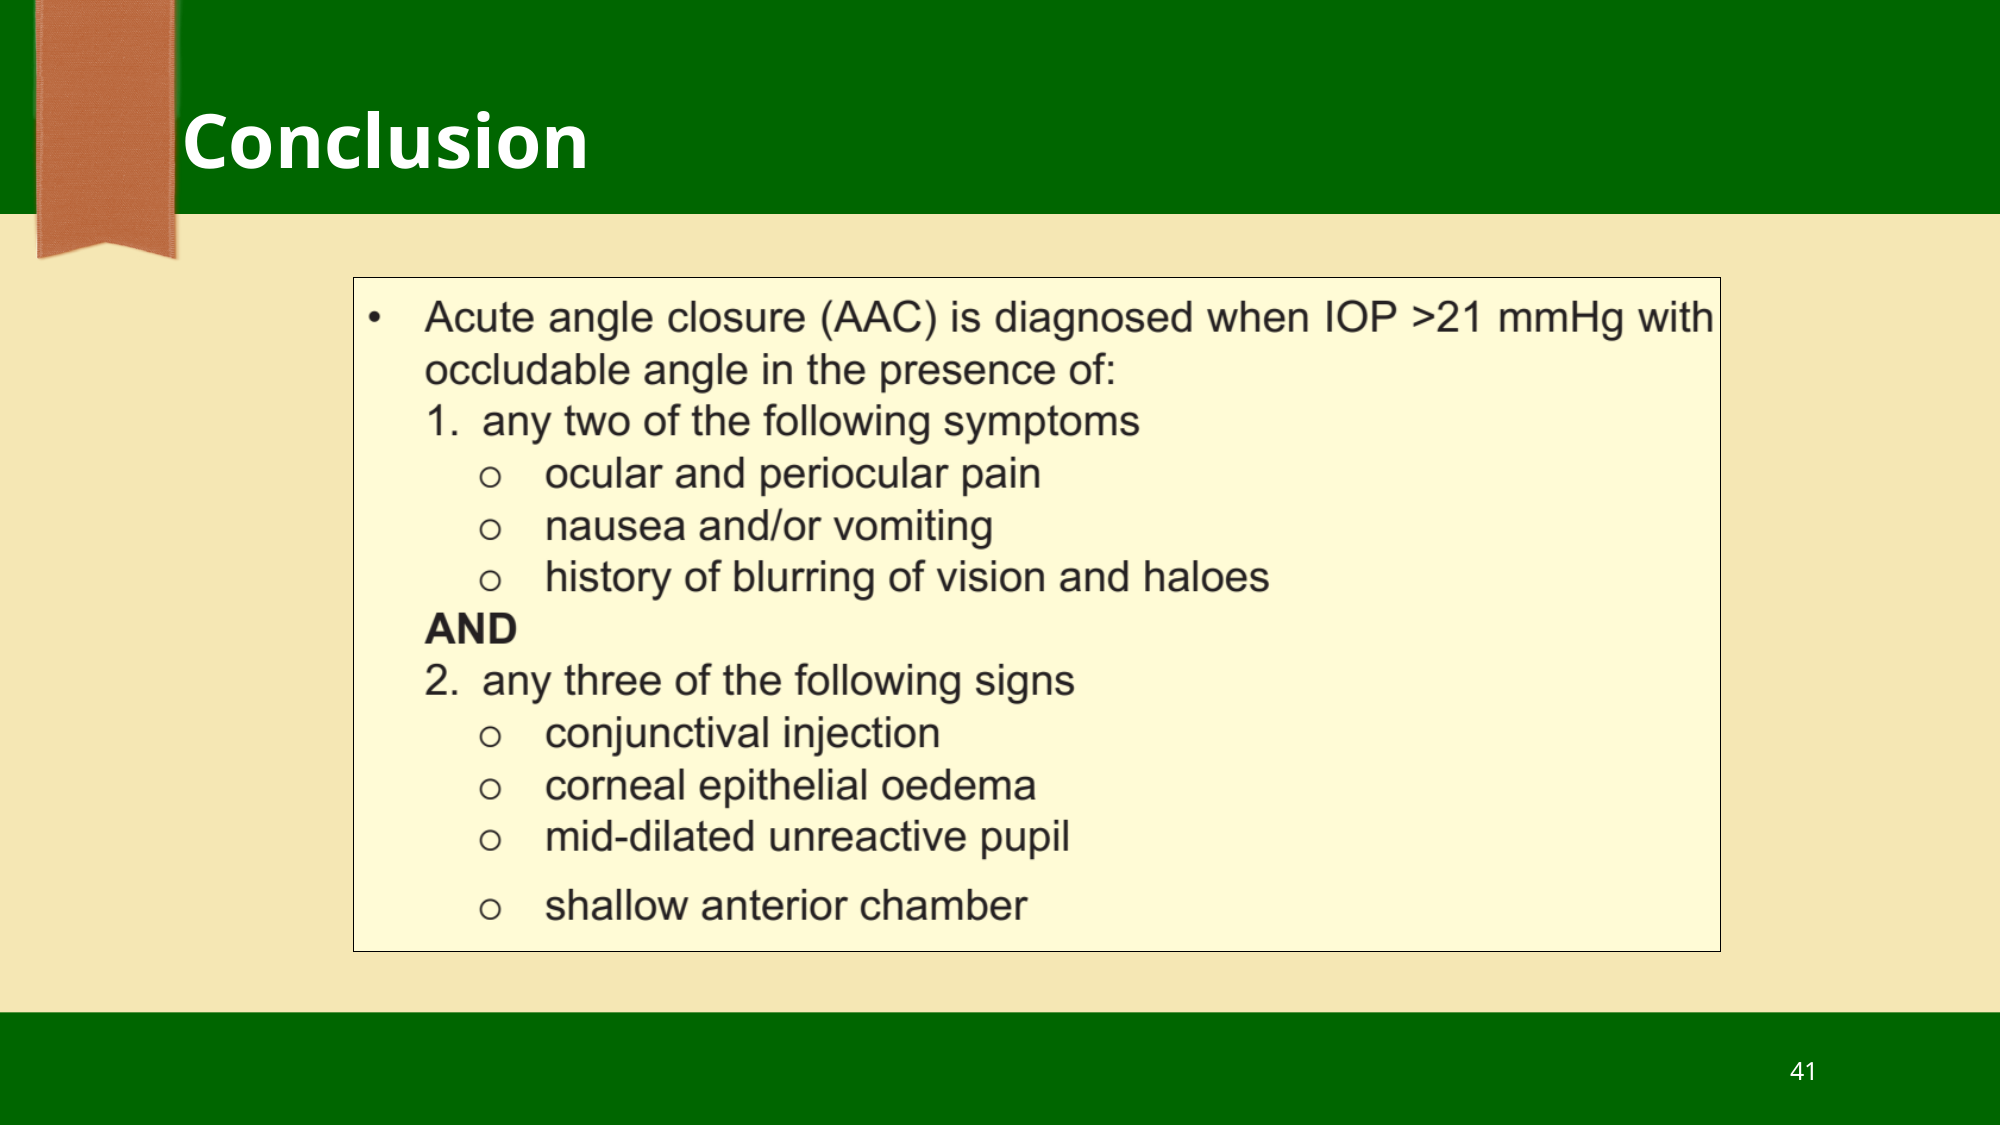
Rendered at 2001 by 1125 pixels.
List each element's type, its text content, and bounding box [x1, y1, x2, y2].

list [353, 277, 1721, 952]
title Conclusion [181, 12, 1819, 193]
slide_number 41 [1518, 1042, 1819, 1103]
